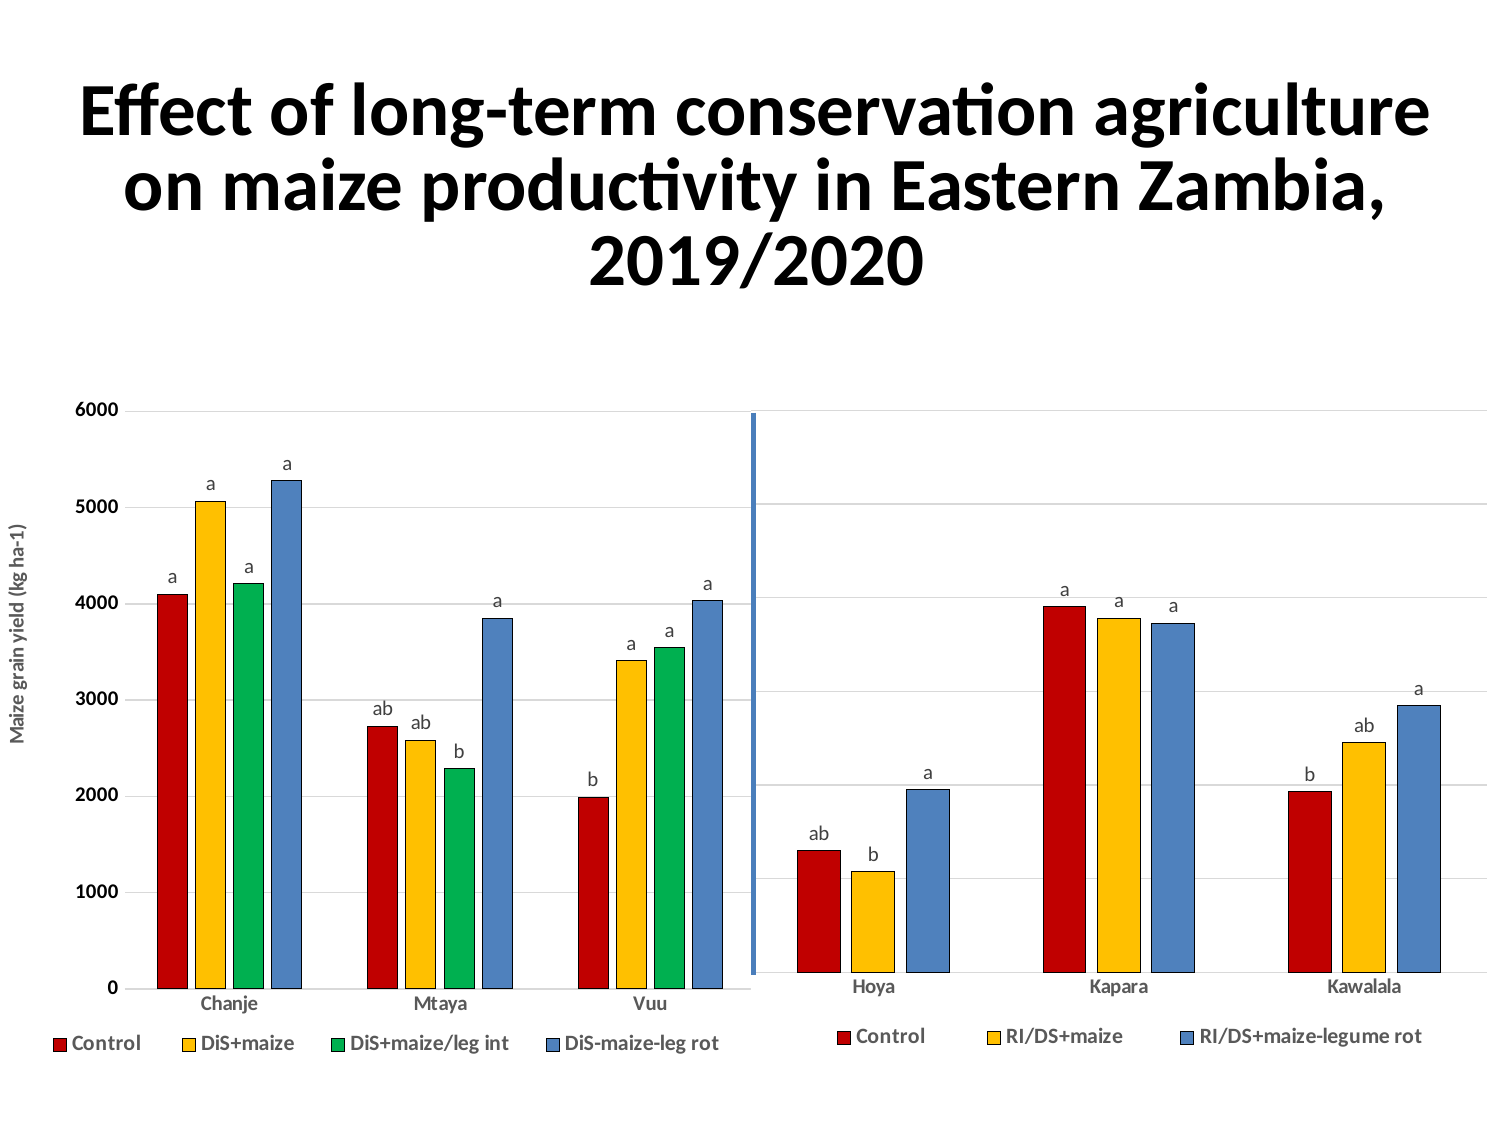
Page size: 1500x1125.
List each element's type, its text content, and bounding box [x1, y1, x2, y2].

chart [0, 384, 1500, 1123]
subtitle Effect of long-term conservation agriculture on maize productivity in Eastern Zambia, 2019/2020 [37, 71, 1475, 335]
